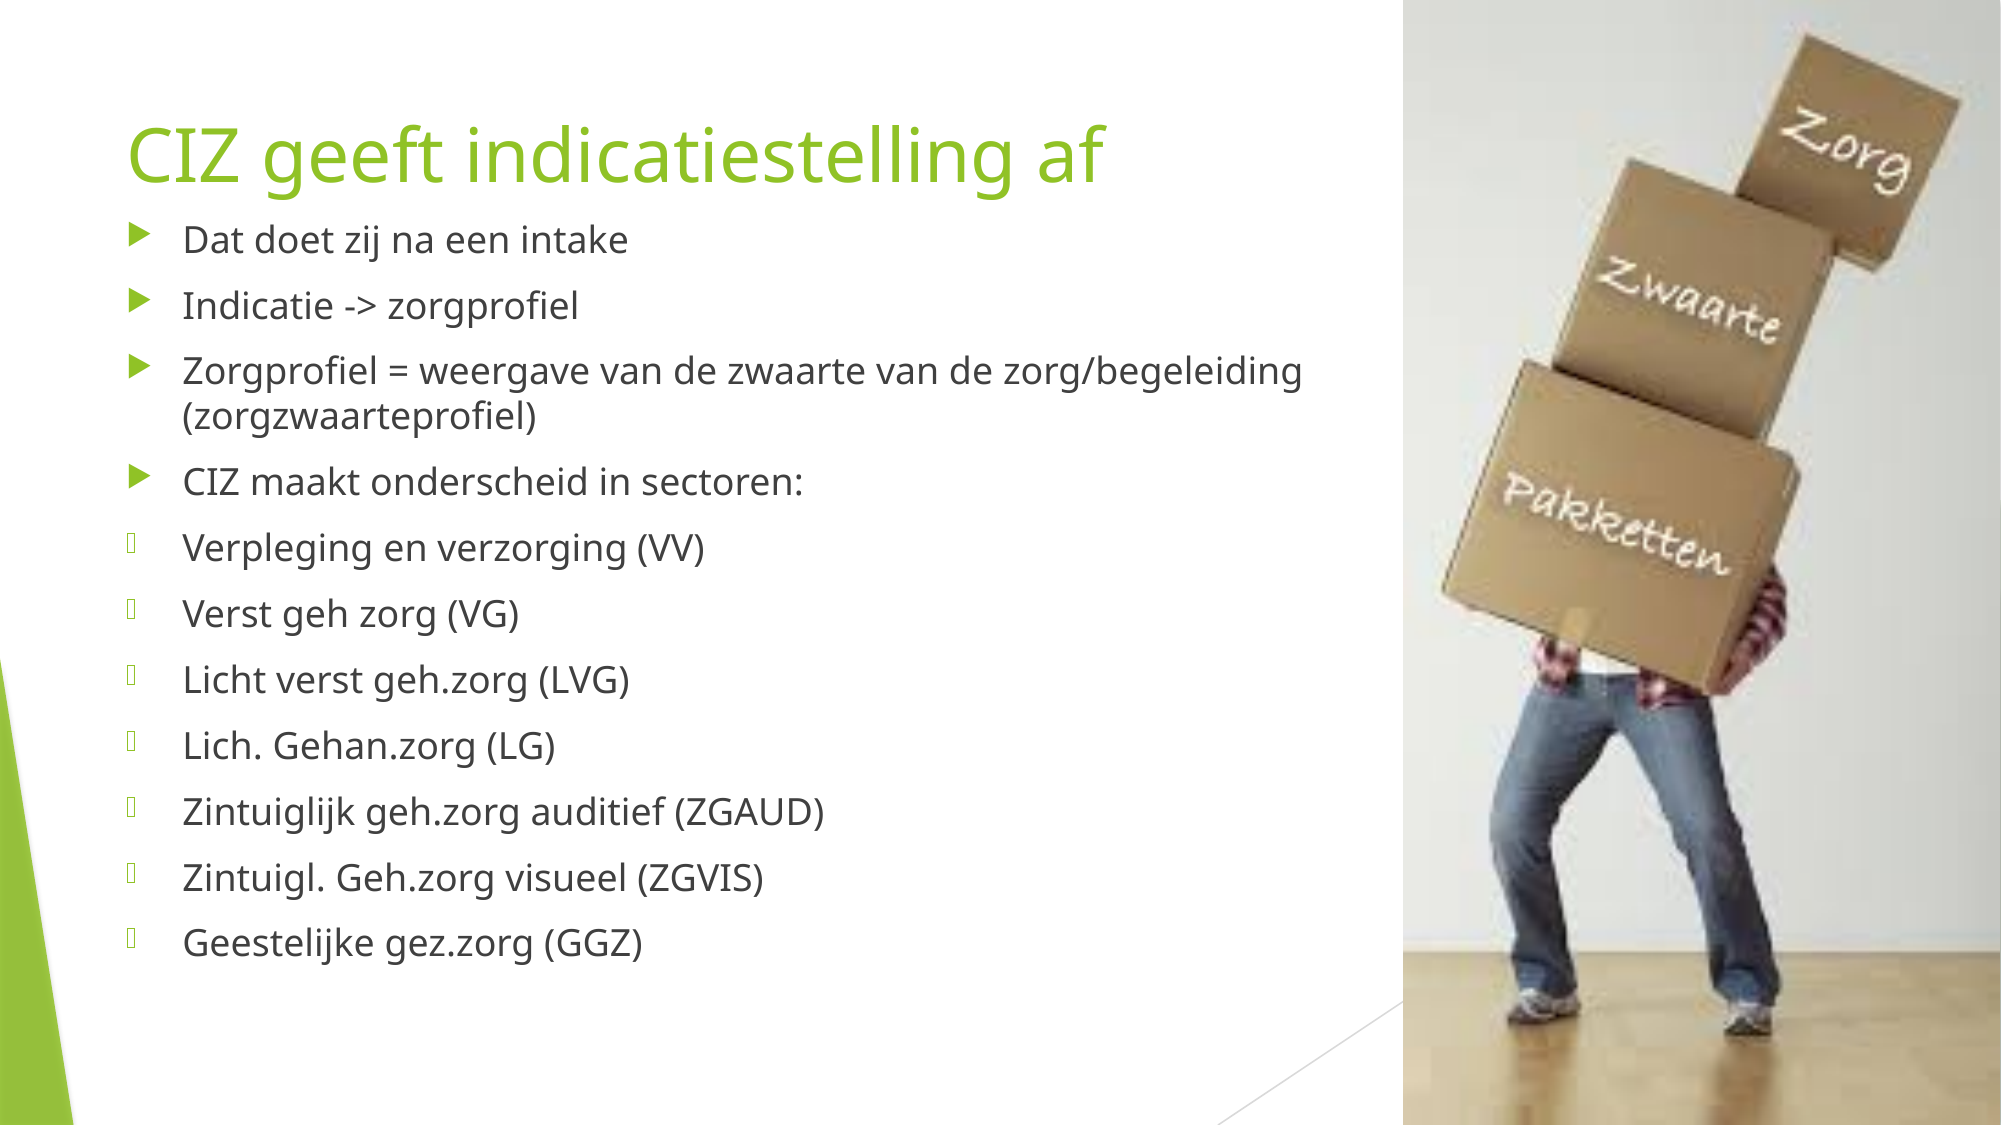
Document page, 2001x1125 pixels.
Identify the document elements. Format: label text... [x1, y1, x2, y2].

list Dat doet zij na een intake Indicatie -> zorgprofiel Zorgprofiel = weergave van de zwaarte van de zorg/begeleiding (zorgzwaarteprofiel) CIZ maakt onderscheid in sectoren: Verpleging en verzorging (VV) Verst geh zorg (VG) Licht verst geh.zorg (LVG) Lich. Gehan.zorg (LG) Zintuiglijk geh.zorg auditief (ZGAUD) Zintuigl. Geh.zorg visueel (ZGVIS) Geestelijke gez.zorg (GGZ) [111, 208, 1398, 1037]
picture [1402, 0, 2000, 1125]
title CIZ geeft indicatiestelling af [111, 99, 1398, 208]
